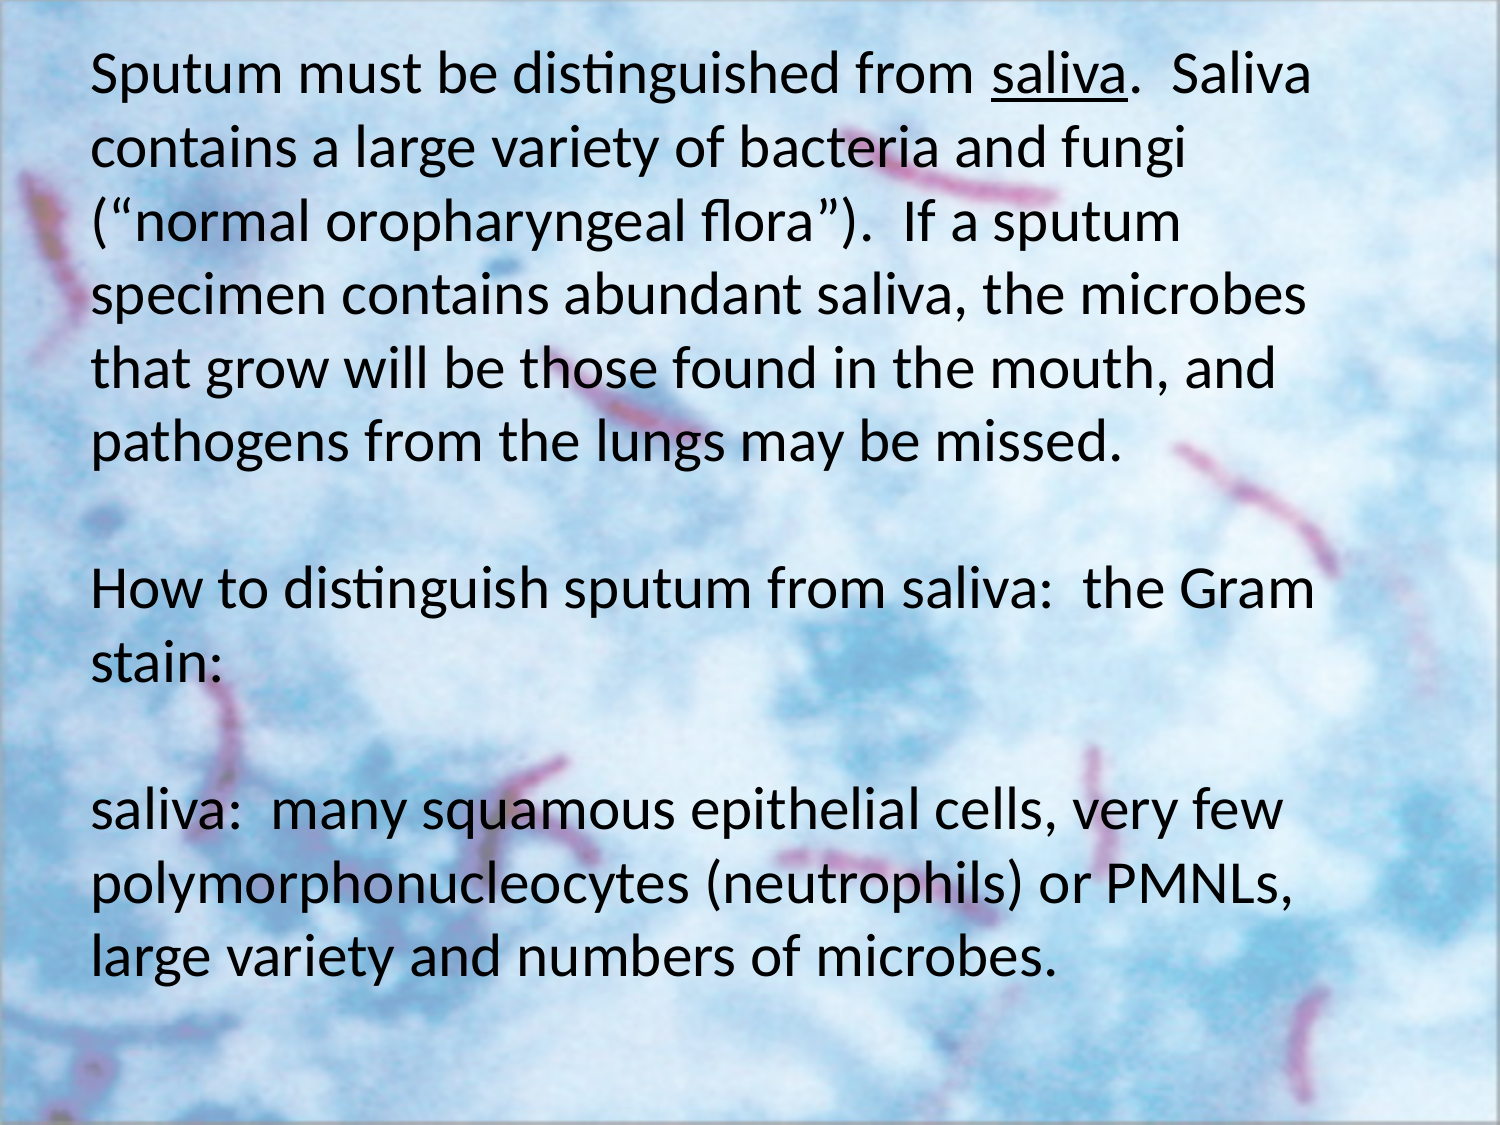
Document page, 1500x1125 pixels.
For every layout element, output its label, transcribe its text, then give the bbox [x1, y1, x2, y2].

list Sputum must be distinguished from saliva. Saliva contains a large variety of bacteria and fungi (“normal oropharyngeal flora”). If a sputum specimen contains abundant saliva, the microbes that grow will be those found in the mouth, and pathogens from the lungs may be missed. How to distinguish sputum from saliva: the Gram stain: saliva: many squamous epithelial cells, very few polymorphonucleocytes (neutrophils) or PMNLs, large variety and numbers of microbes. [75, 24, 1425, 1005]
